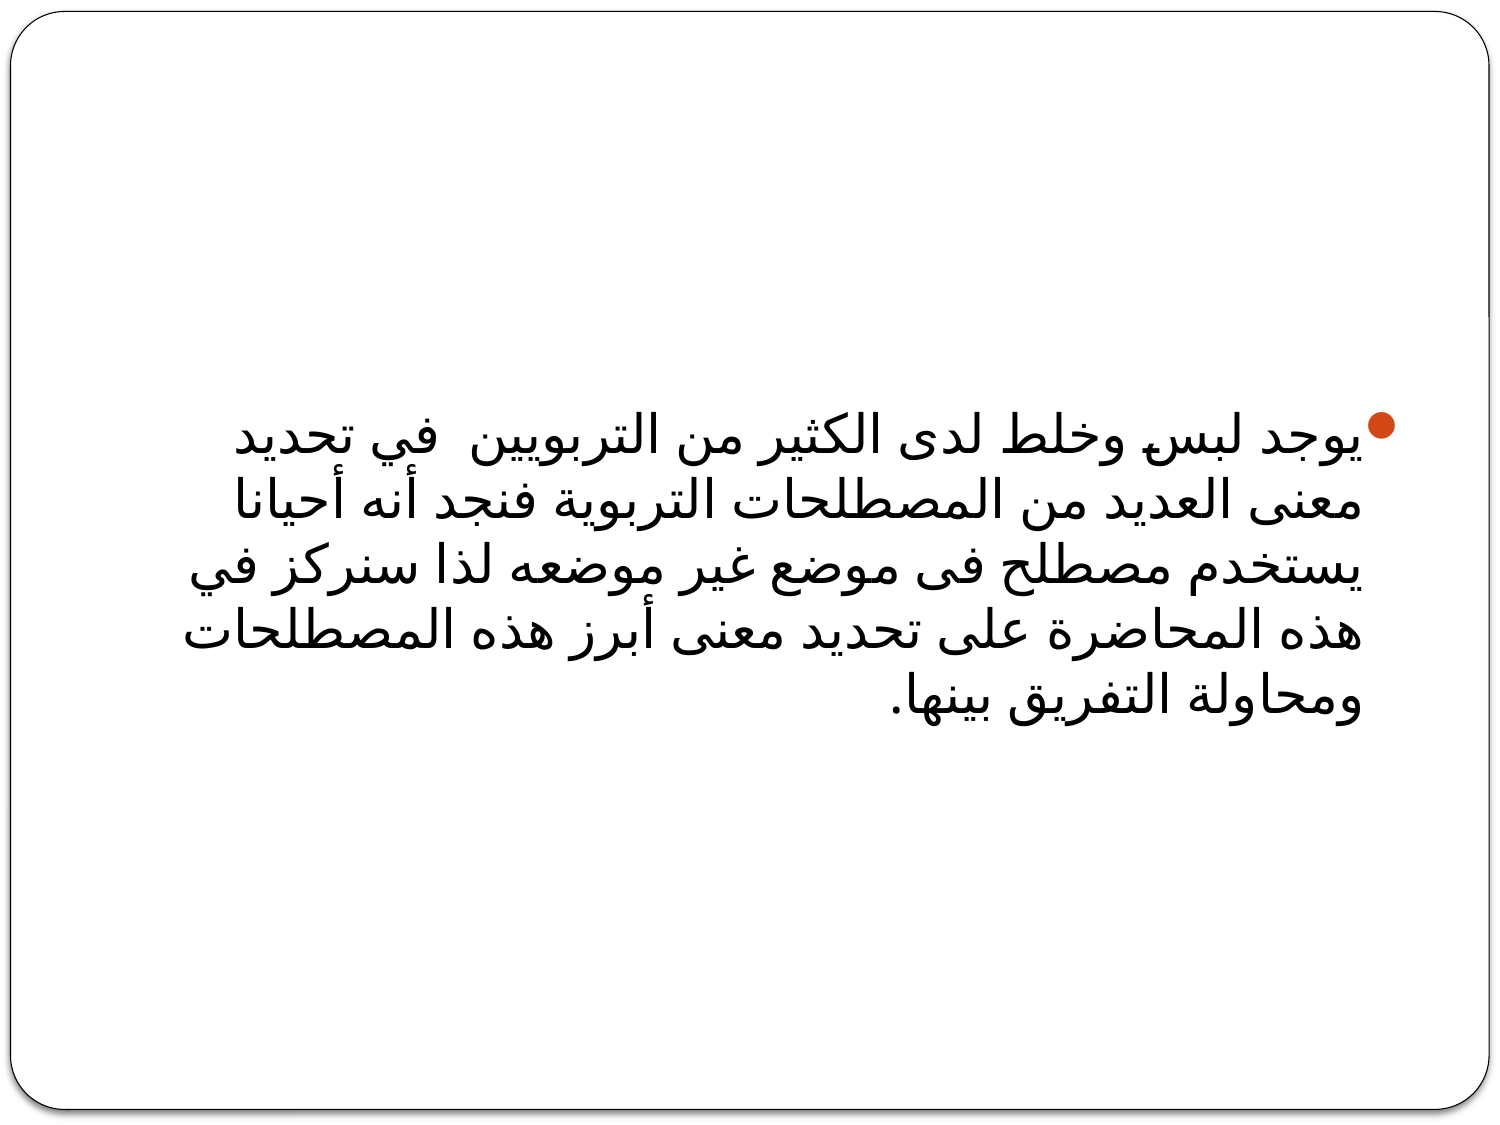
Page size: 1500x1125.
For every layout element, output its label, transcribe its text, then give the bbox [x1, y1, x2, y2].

list يوجد لبس وخلط لدى الكثير من التربويين في تحديد معنى العديد من المصطلحات التربوية فنجد أنه أحيانا يستخدم مصطلح فى موضع غير موضعه لذا سنركز في هذه المحاضرة على تحديد معنى أبرز هذه المصطلحات ومحاولة التفريق بينها. [150, 237, 1425, 988]
